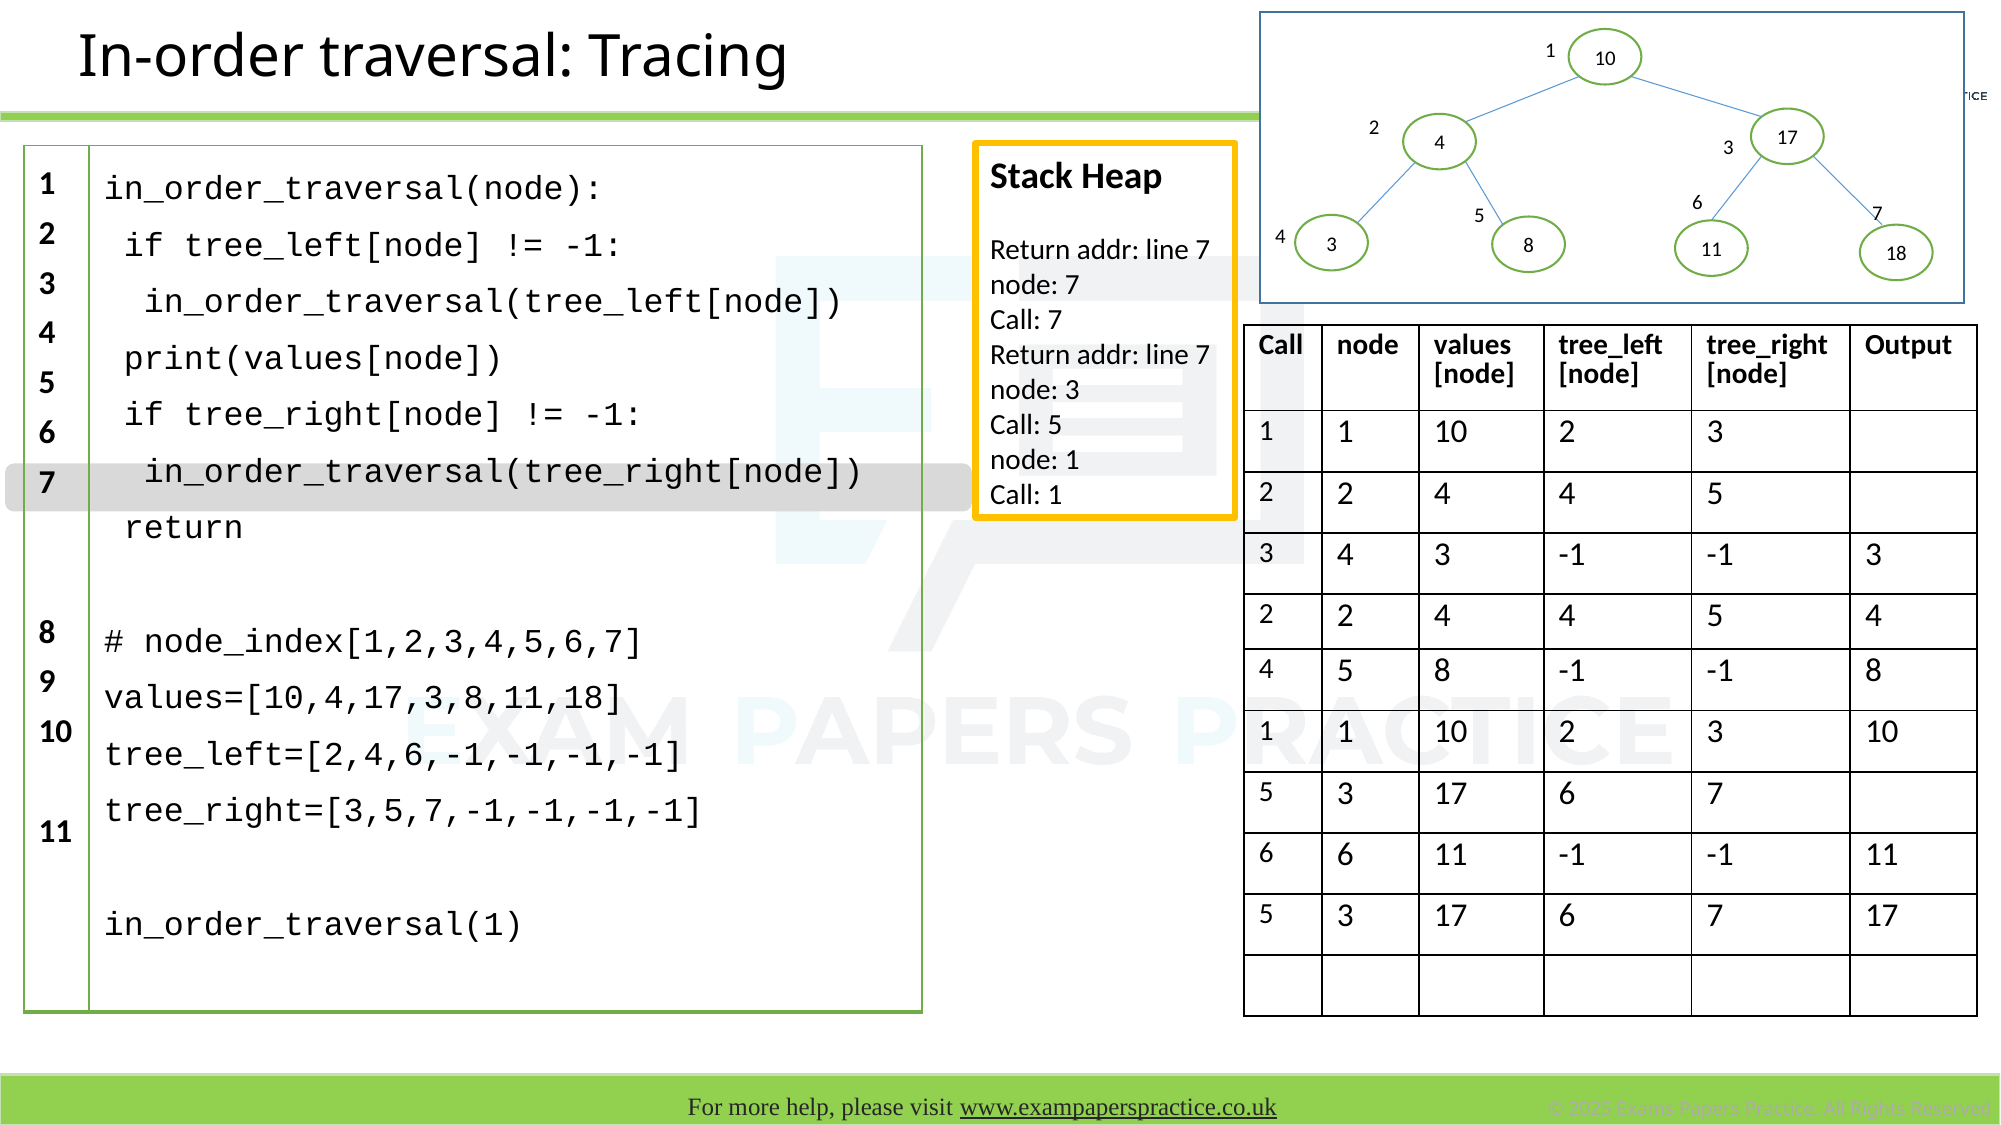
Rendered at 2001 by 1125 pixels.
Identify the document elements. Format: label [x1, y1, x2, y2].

table_cell [1851, 411, 1976, 471]
table_cell [1245, 956, 1321, 1015]
table_cell [1545, 650, 1691, 710]
table_cell [1323, 411, 1418, 471]
table_cell [1420, 595, 1543, 648]
text_box [975, 143, 1236, 518]
table_cell [1692, 595, 1849, 648]
table_cell [1420, 473, 1543, 532]
table_cell [1323, 534, 1418, 593]
table_cell [1692, 834, 1849, 893]
table_cell [1323, 711, 1418, 771]
table_cell [1692, 956, 1849, 1015]
table_cell [1323, 773, 1418, 832]
table_cell [1545, 773, 1691, 832]
table_header [1692, 326, 1849, 410]
table_cell [1245, 711, 1321, 771]
table_cell [1420, 895, 1543, 954]
table_cell [1851, 473, 1976, 532]
table_cell [1245, 773, 1321, 832]
table_cell [1323, 895, 1418, 954]
table_cell [1420, 834, 1543, 893]
table_cell [1692, 473, 1849, 532]
table_cell [1420, 411, 1543, 471]
table_cell [1323, 834, 1418, 893]
table_cell [1545, 411, 1691, 471]
table_cell [1692, 650, 1849, 710]
table_cell [1323, 956, 1418, 1015]
table_cell [1545, 895, 1691, 954]
table_cell [1692, 711, 1849, 771]
table_cell [1545, 711, 1691, 771]
table_cell [1420, 650, 1543, 710]
table_cell [1420, 711, 1543, 771]
table_cell [1245, 895, 1321, 954]
table_cell [1245, 834, 1321, 893]
table_header [90, 146, 921, 1010]
table_cell [1692, 895, 1849, 954]
table_cell [1851, 711, 1976, 771]
table_cell [1851, 956, 1976, 1015]
table_cell [1545, 956, 1691, 1015]
table_cell [1851, 534, 1976, 593]
text_box [923, 463, 972, 512]
table_cell [1545, 534, 1691, 593]
table_cell [1692, 773, 1849, 832]
table_header [25, 146, 88, 1010]
table_cell [1851, 773, 1976, 832]
table_cell [1323, 650, 1418, 710]
table_header [1420, 326, 1543, 410]
table_header [1245, 326, 1321, 410]
text_box [5, 463, 23, 512]
table_cell [1545, 595, 1691, 648]
table_cell [1245, 534, 1321, 593]
table_cell [1545, 473, 1691, 532]
text_box [1260, 12, 1965, 303]
table_header [1323, 326, 1418, 410]
table_cell [1245, 595, 1321, 648]
table_cell [1420, 773, 1543, 832]
table_cell [1692, 534, 1849, 593]
table_cell [1851, 895, 1976, 954]
table_cell [1851, 595, 1976, 648]
table_cell [1420, 534, 1543, 593]
table_cell [1245, 411, 1321, 471]
table_header [1545, 326, 1691, 410]
table_cell [1245, 650, 1321, 710]
table_header [1851, 326, 1976, 410]
table_cell [1692, 411, 1849, 471]
table_cell [1323, 473, 1418, 532]
table_cell [1851, 834, 1976, 893]
table_cell [1545, 834, 1691, 893]
table_cell [1323, 595, 1418, 648]
table_cell [1851, 650, 1976, 710]
title [63, 9, 1405, 106]
table_cell [1245, 473, 1321, 532]
table_cell [1420, 956, 1543, 1015]
